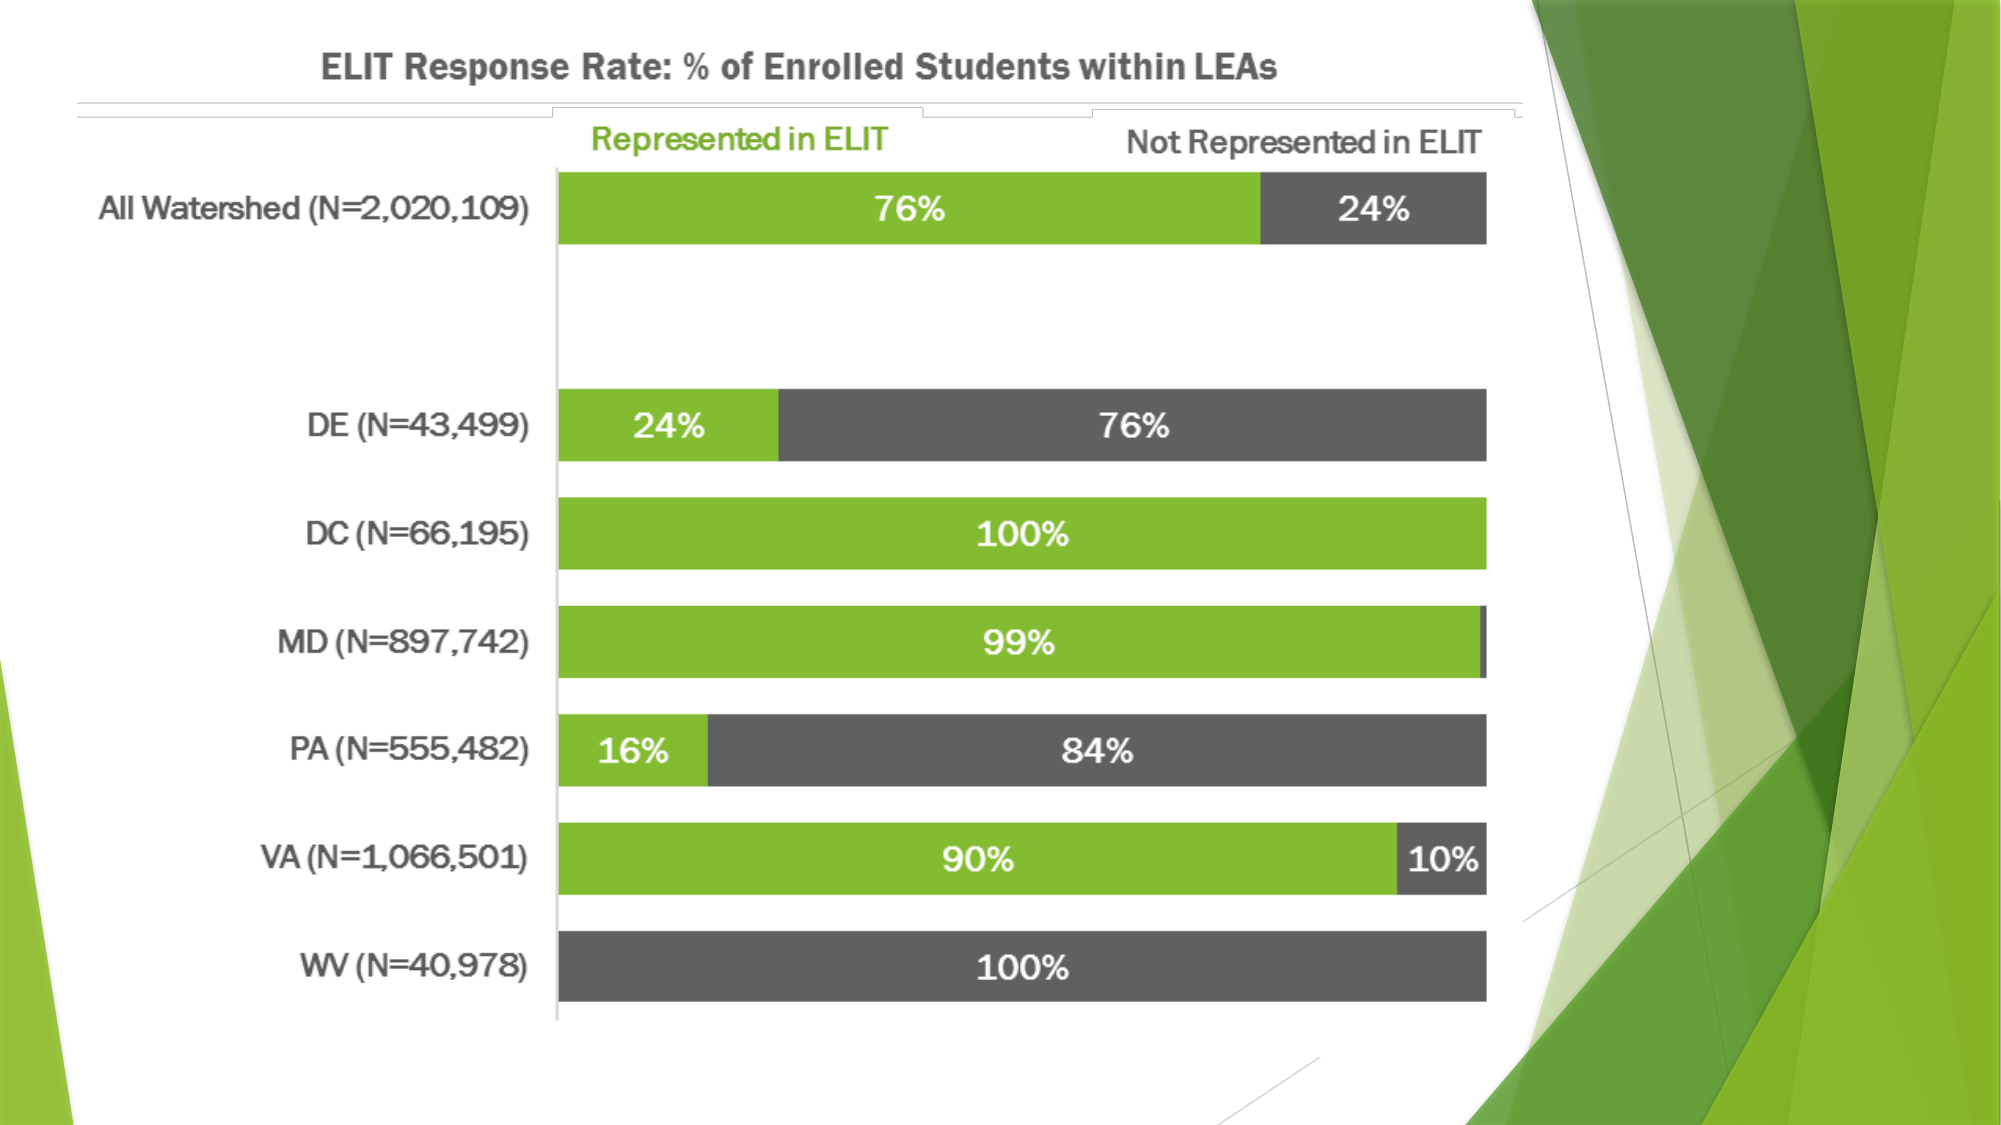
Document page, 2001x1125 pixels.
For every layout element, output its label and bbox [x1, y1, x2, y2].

picture [77, 31, 1524, 1058]
